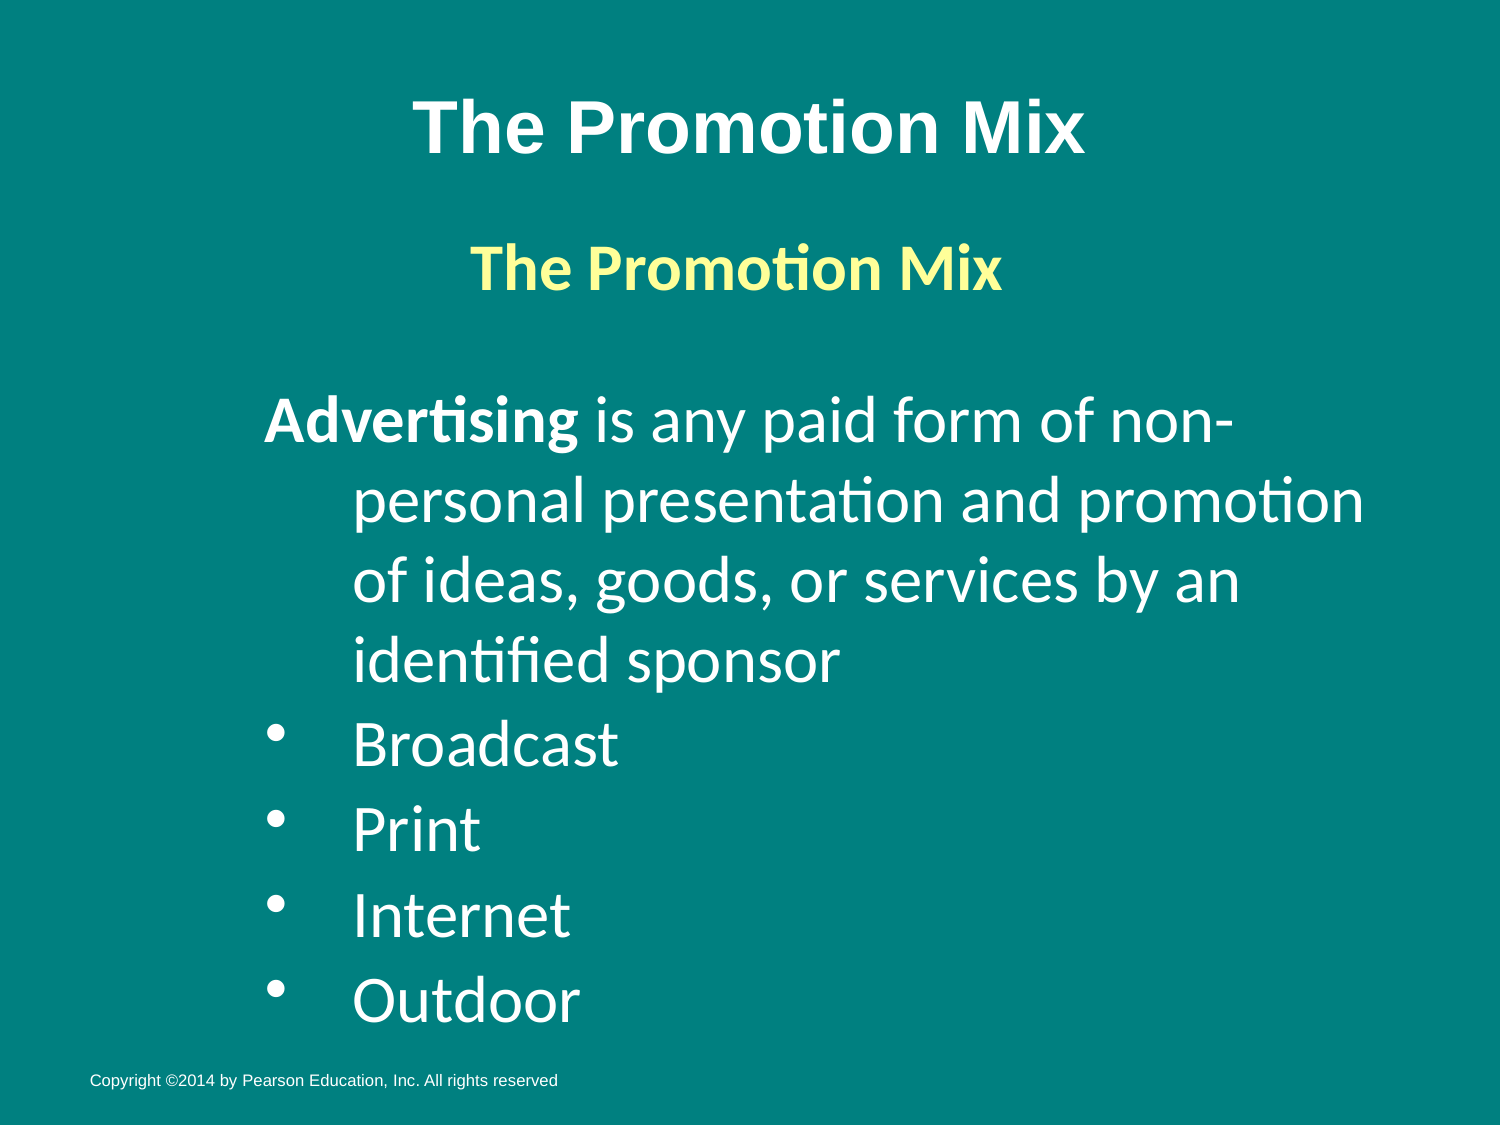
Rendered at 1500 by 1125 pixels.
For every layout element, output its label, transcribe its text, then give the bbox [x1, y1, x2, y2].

list The Promotion Mix [149, 237, 1326, 301]
text_box Copyright ©2014 by Pearson Education, Inc. All rights reserved [74, 1062, 825, 1098]
list Advertising is any paid form of non-personal presentation and promotion of ideas, goods, or services by an identified sponsor Broadcast Print Internet Outdoor [249, 324, 1388, 1001]
title The Promotion Mix [112, 37, 1388, 226]
